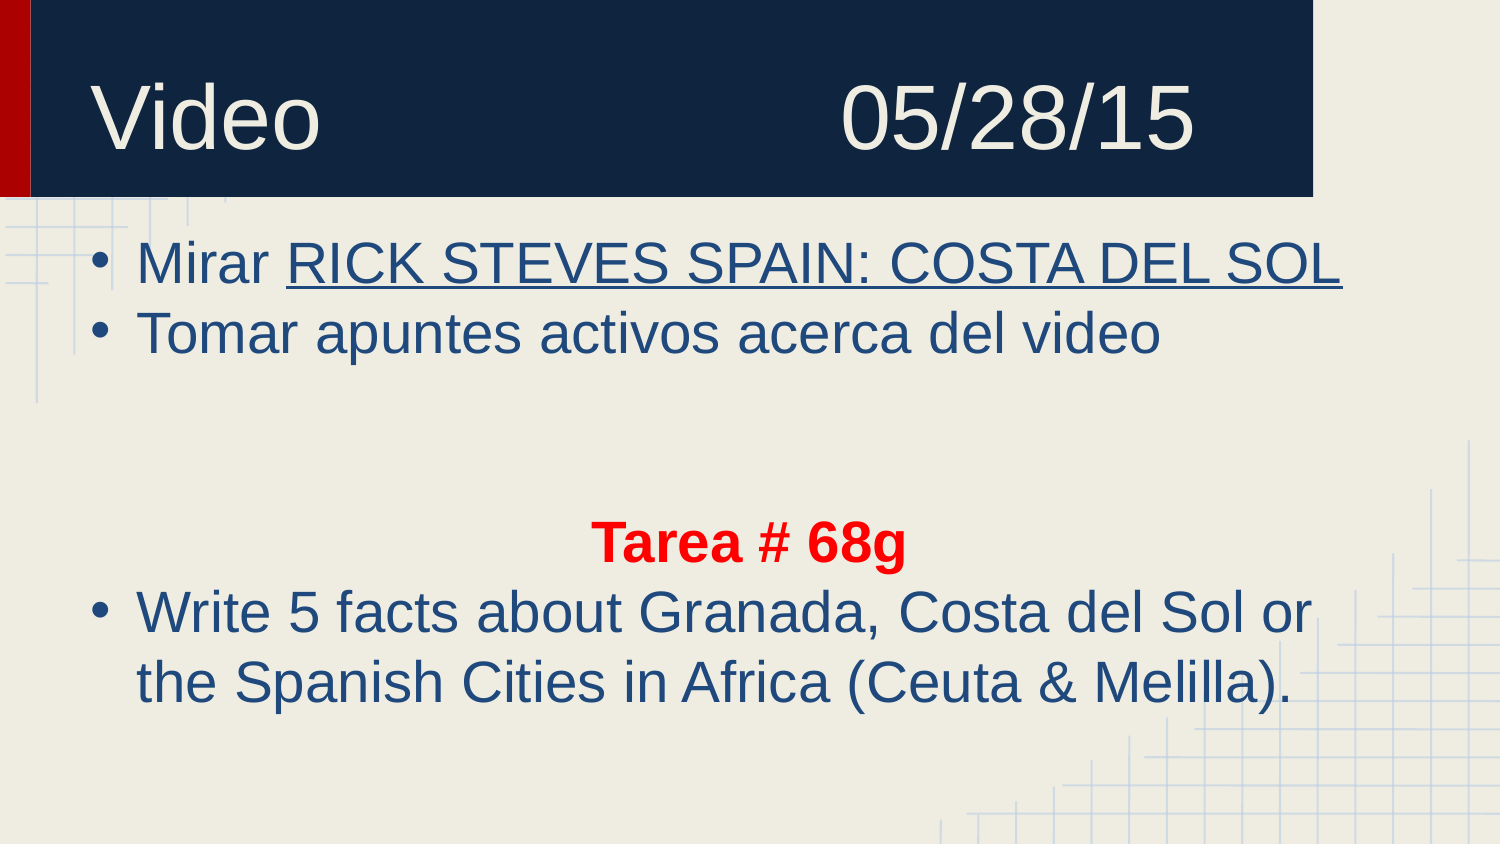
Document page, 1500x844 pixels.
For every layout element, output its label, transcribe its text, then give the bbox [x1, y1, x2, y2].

title Video 05/28/15 [75, 16, 1276, 183]
list Mirar RICK STEVES SPAIN: COSTA DEL SOL Tomar apuntes activos acerca del video Tarea # 68g Write 5 facts about Granada, Costa del Sol or the Spanish Cities in Africa (Ceuta & Melilla). [75, 209, 1425, 806]
